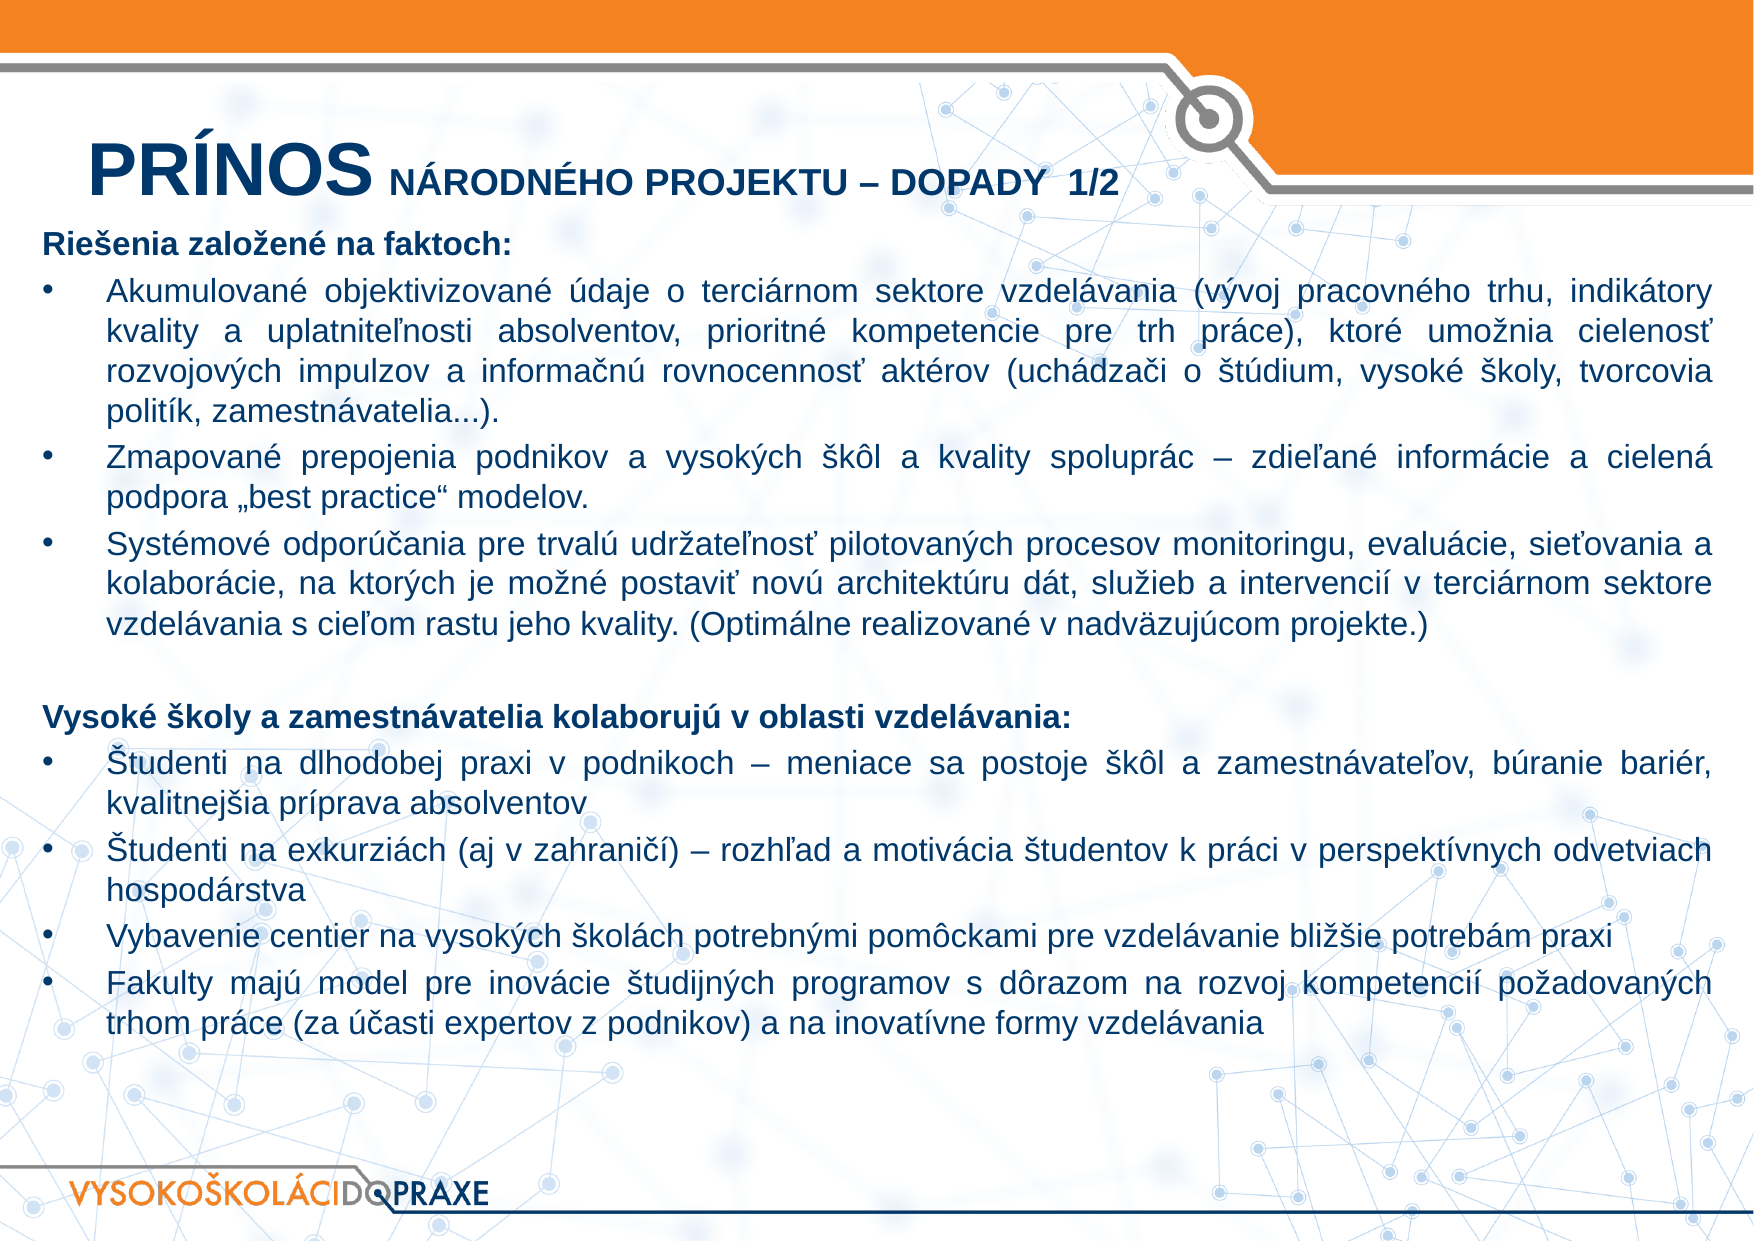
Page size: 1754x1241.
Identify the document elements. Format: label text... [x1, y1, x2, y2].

title Prínos národného projektu – dopady 1/2 [70, 113, 1162, 213]
list Riešenia založené na faktoch: Akumulované objektivizované údaje o terciárnom sektore vzdelávania (vývoj pracovného trhu, indikátory kvality a uplatniteľnosti absolventov, prioritné kompetencie pre trh práce), ktoré umožnia cielenosť rozvojových impulzov a informačnú rovnocennosť aktérov (uchádzači o štúdium, vysoké školy, tvorcovia politík, zamestnávatelia...). Zmapované prepojenia podnikov a vysokých škôl a kvality spoluprác – zdieľané informácie a cielená podpora „best practice“ modelov. Systémové odporúčania pre trvalú udržateľnosť pilotovaných procesov monitoringu, evaluácie, sieťovania a kolaborácie, na ktorých je možné postaviť novú architektúru dát, služieb a intervencií v terciárnom sektore vzdelávania s cieľom rastu jeho kvality. (Optimálne realizované v nadväzujúcom projekte.) Vysoké školy a zamestnávatelia kolaborujú v oblasti vzdelávania: Študenti na dlhodobej praxi v podnikoch – meniace sa postoje škôl a zamestnávateľov, búranie bariér, kvalitnejšia príprava absolventov Študenti na exkurziách (aj v zahraničí) – rozhľad a motivácia študentov k práci v perspektívnych odvetviach hospodárstva Vybavenie centier na vysokých školách potrebnými pomôckami pre vzdelávanie bližšie potrebám praxi Fakulty majú model pre inovácie študijných programov s dôrazom na rozvoj kompetencií požadovaných trhom práce (za účasti expertov z podnikov) a na inovatívne formy vzdelávania [24, 213, 1733, 1168]
picture [0, 0, 1754, 1241]
